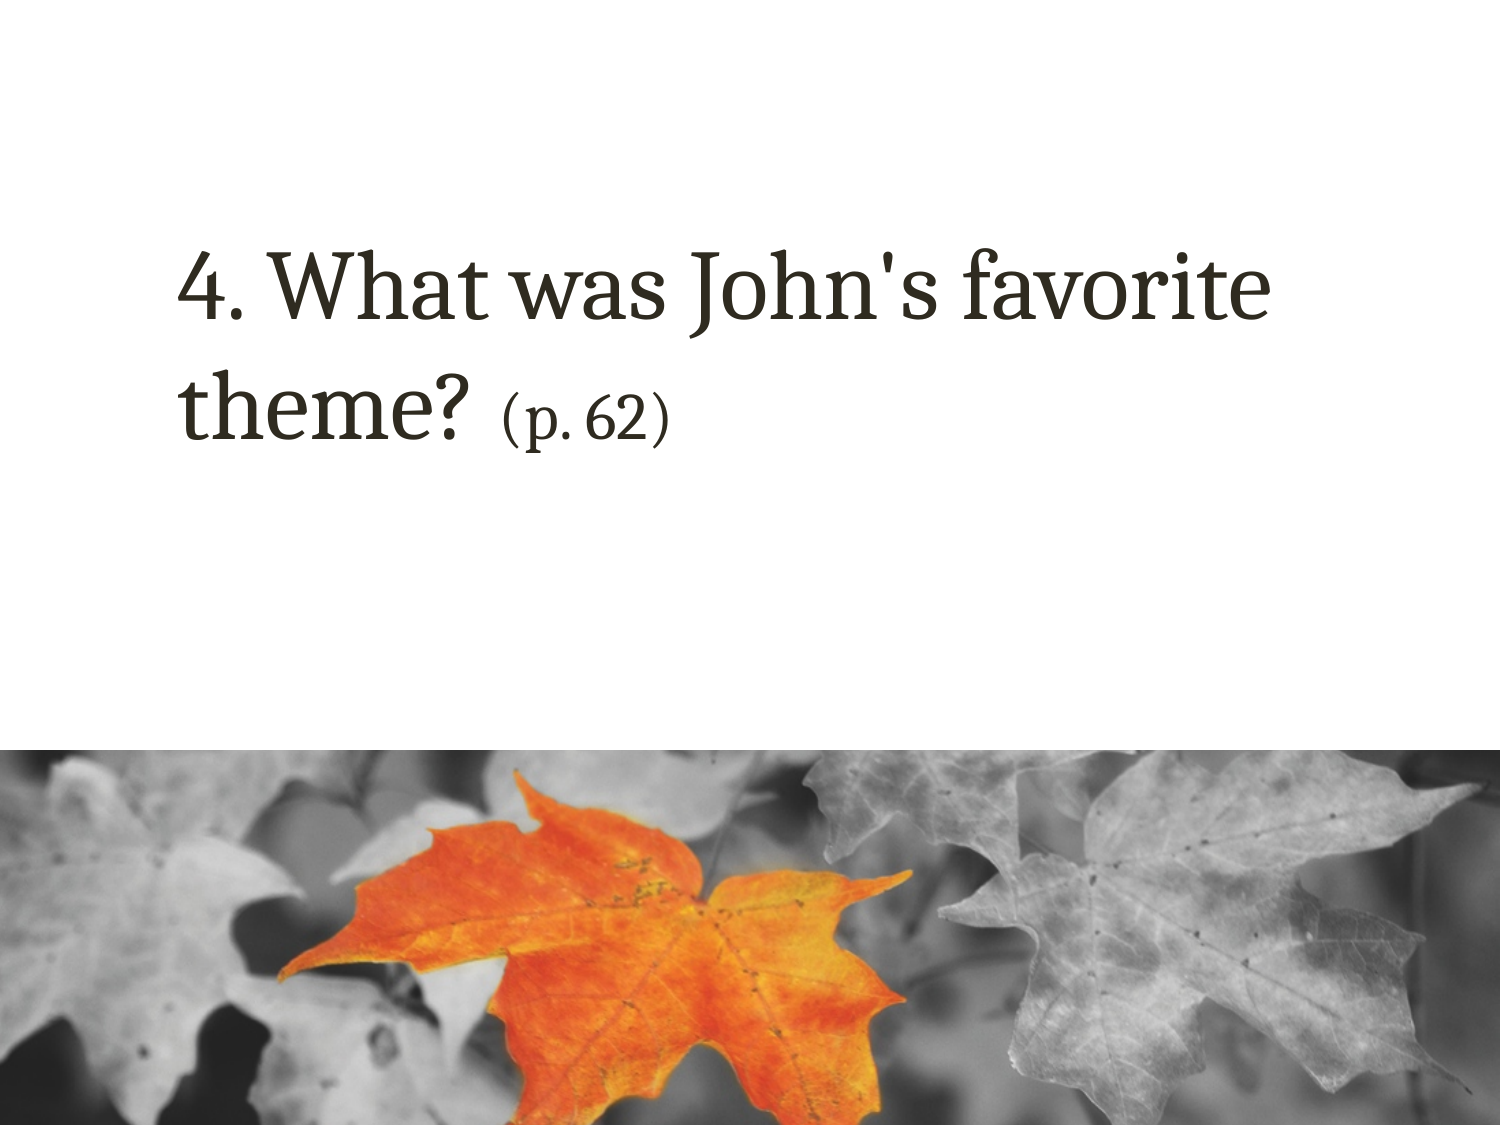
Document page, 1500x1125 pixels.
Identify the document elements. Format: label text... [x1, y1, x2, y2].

title 4. What was John's favorite theme? (p. 62) [162, 162, 1425, 517]
picture [0, 749, 1500, 1125]
